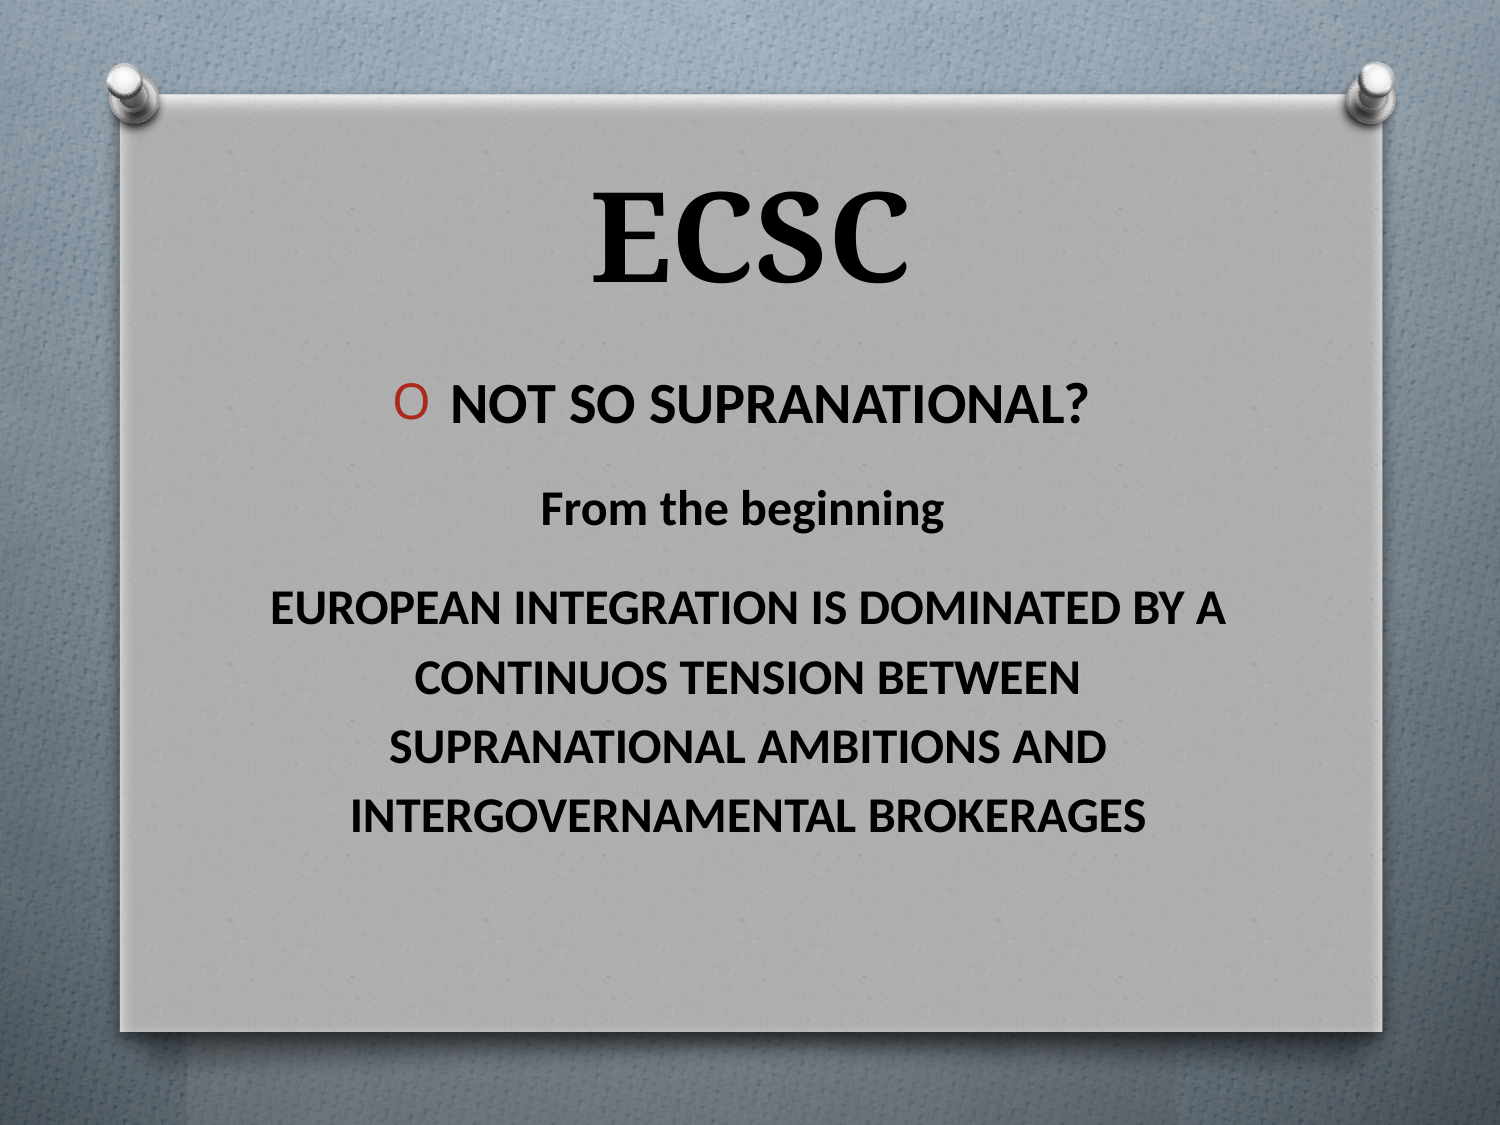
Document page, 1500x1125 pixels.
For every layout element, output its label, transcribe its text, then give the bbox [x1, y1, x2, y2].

title ECSC [179, 134, 1323, 332]
list NOT SO SUPRANATIONAL? From the beginning EUROPEAN INTEGRATION IS DOMINATED BY A CONTINUOS TENSION BETWEEN SUPRANATIONAL AMBITIONS AND INTERGOVERNAMENTAL BROKERAGES [240, 347, 1257, 939]
picture [1317, 35, 1439, 156]
picture [75, 29, 198, 153]
